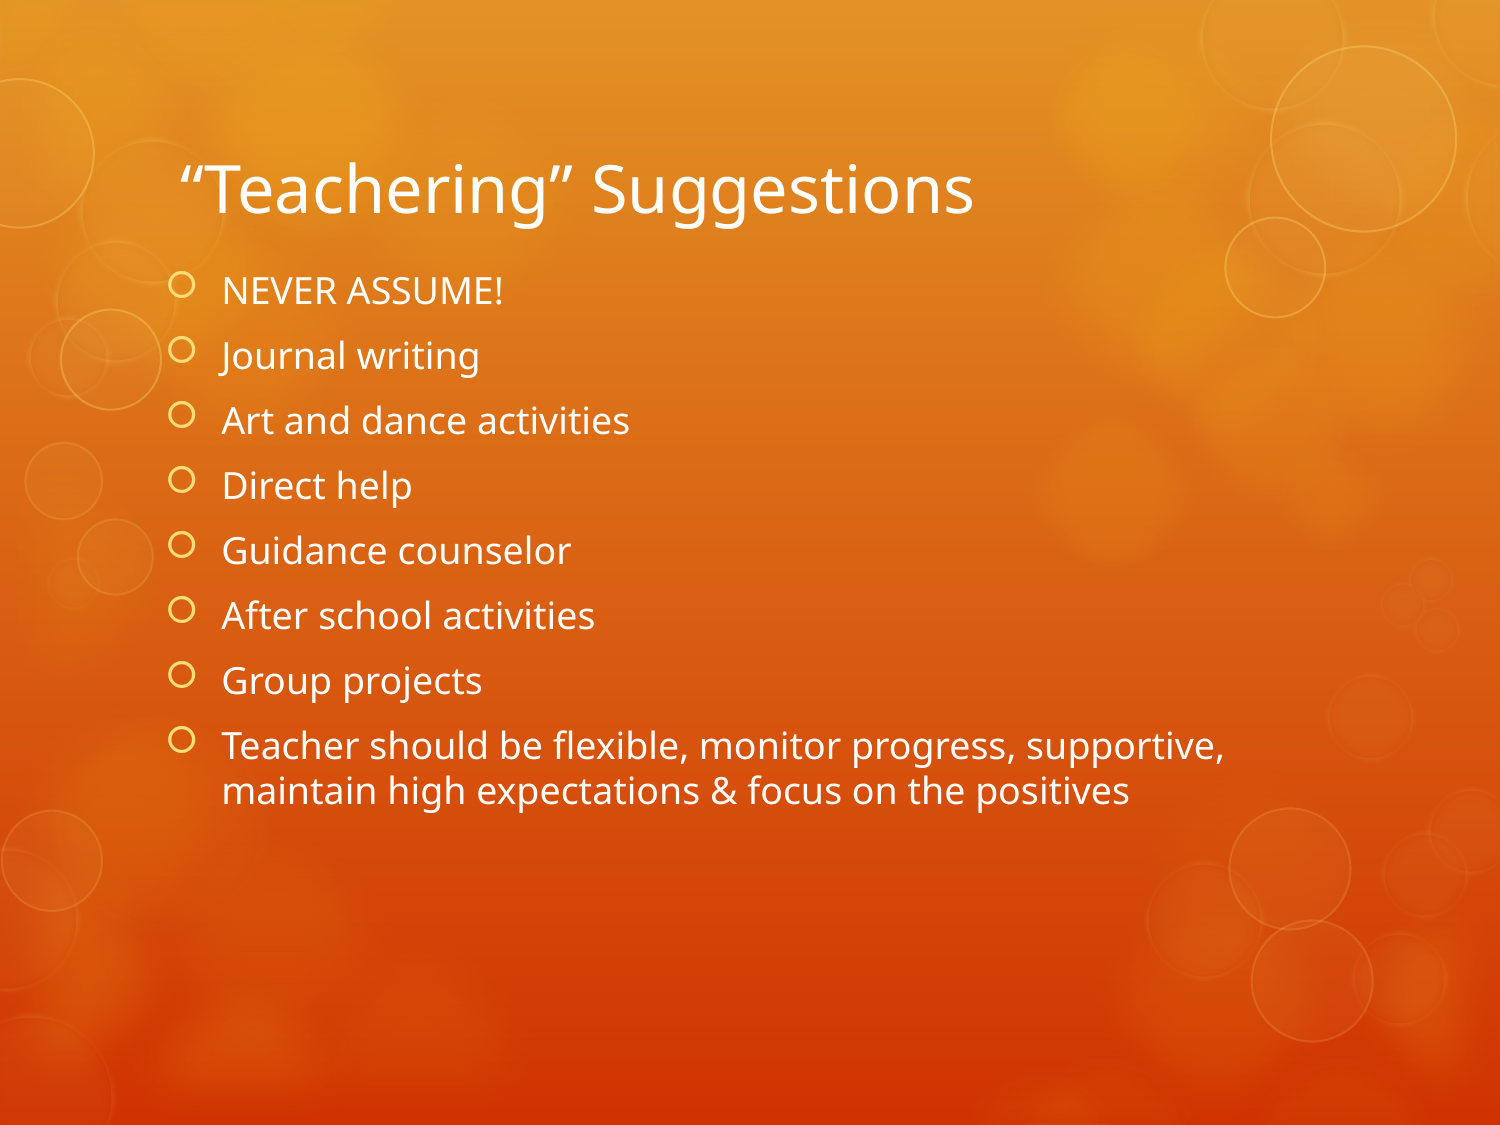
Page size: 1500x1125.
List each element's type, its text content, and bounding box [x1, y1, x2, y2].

list NEVER ASSUME! Journal writing Art and dance activities Direct help Guidance counselor After school activities Group projects Teacher should be flexible, monitor progress, supportive, maintain high expectations & focus on the positives [150, 174, 1319, 840]
title “Teachering” Suggestions [165, 110, 1335, 263]
